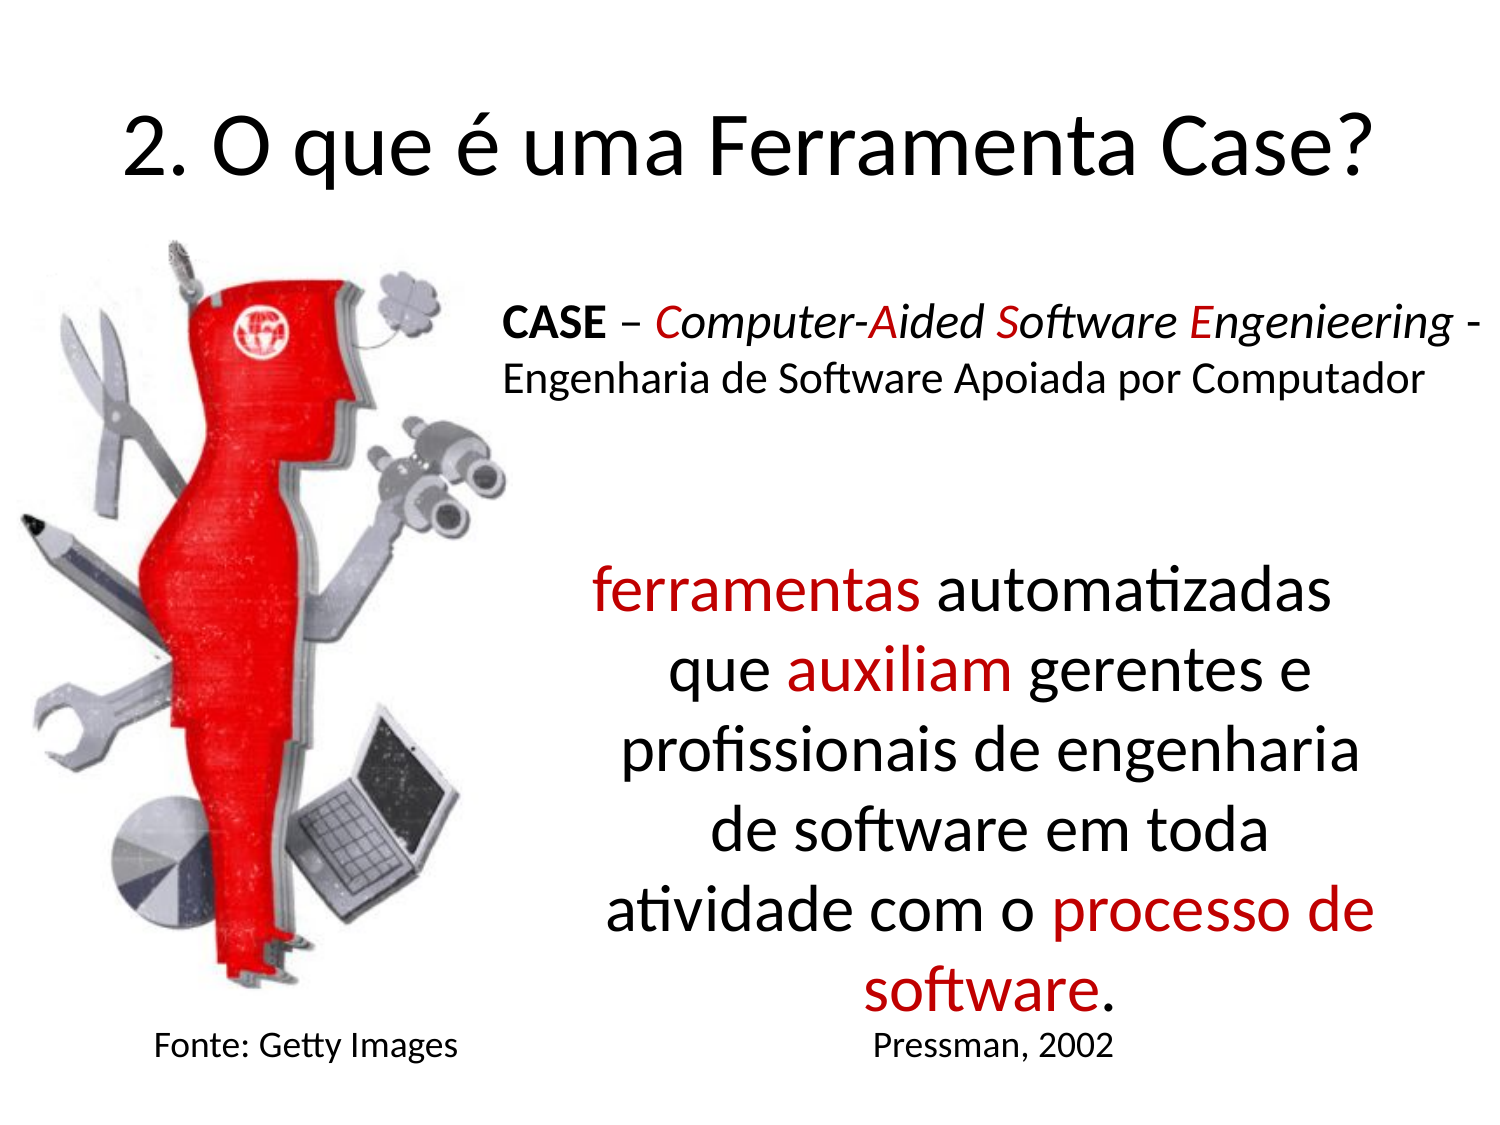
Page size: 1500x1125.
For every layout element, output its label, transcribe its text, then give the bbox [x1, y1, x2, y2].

text_box Fonte: Getty Images [0, 1012, 613, 1073]
list ferramentas automatizadas que auxiliam gerentes e profissionais de engenharia de software em toda atividade com o processo de software. [525, 537, 1400, 1050]
title 2. O que é uma Ferramenta Case? [75, 45, 1425, 233]
picture [12, 237, 513, 996]
text_box Pressman, 2002 [687, 1012, 1300, 1073]
text_box CASE – Computer-Aided Software Engenieering - Engenharia de Software Apoiada por Computador [516, 280, 1500, 456]
